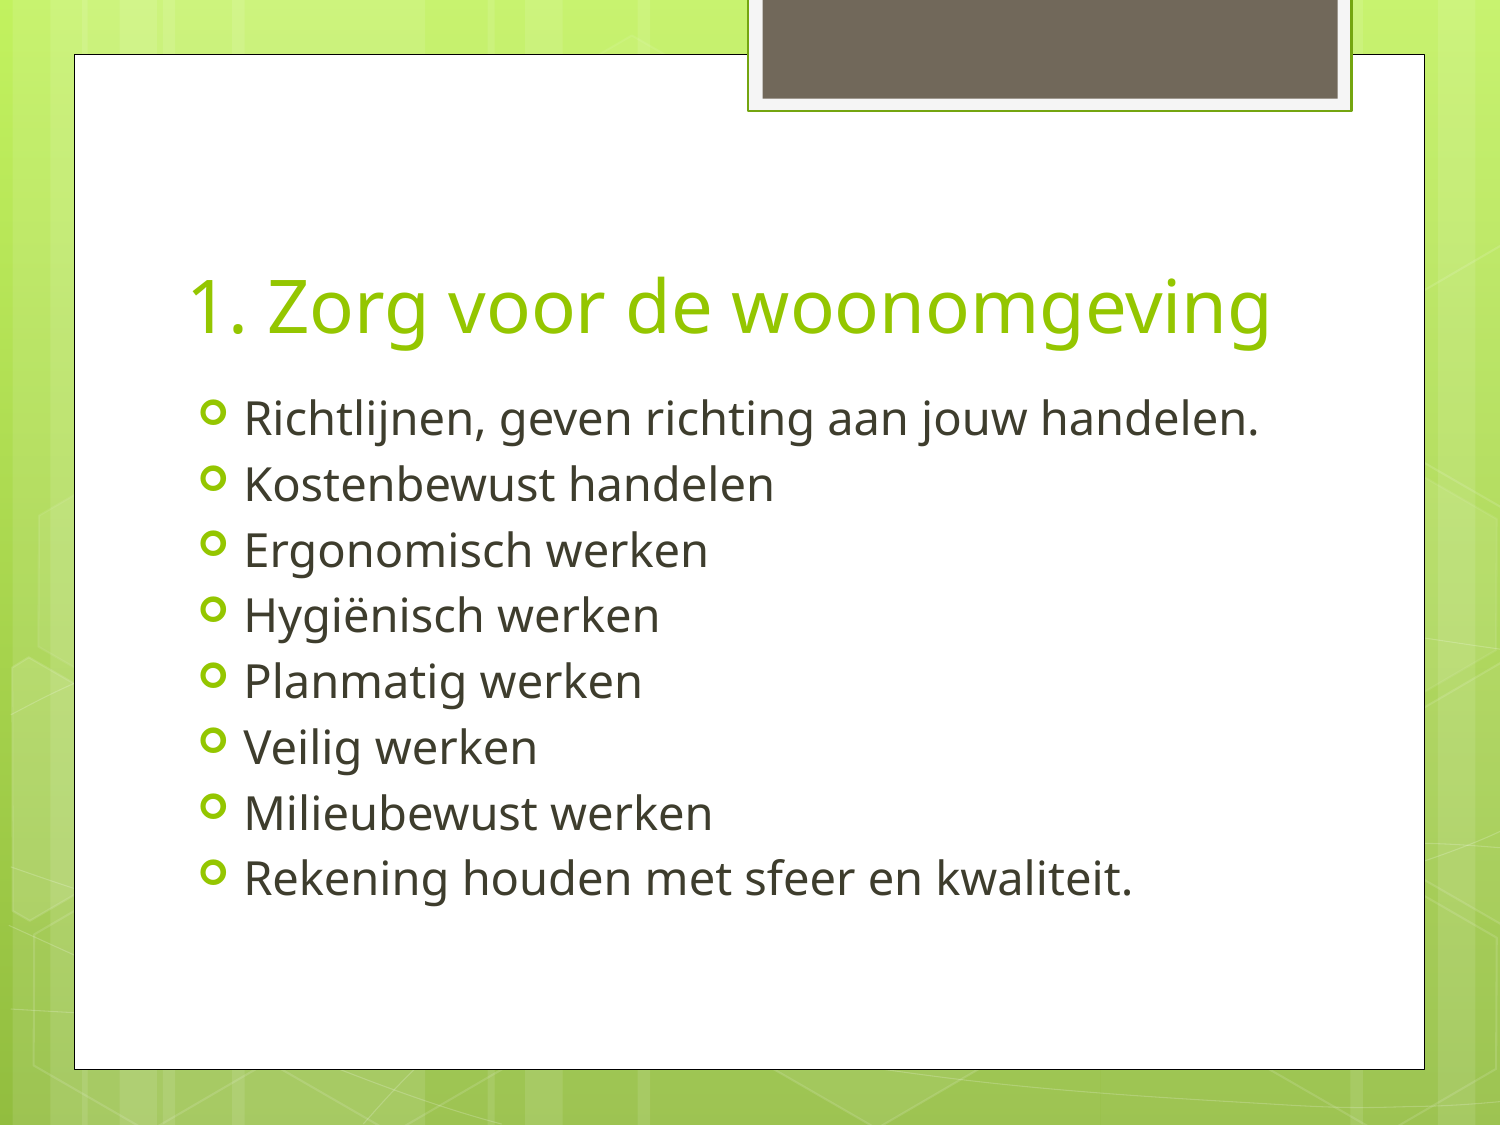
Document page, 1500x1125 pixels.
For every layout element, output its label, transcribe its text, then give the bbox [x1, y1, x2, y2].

list Richtlijnen, geven richting aan jouw handelen. Kostenbewust handelen Ergonomisch werken Hygiënisch werken Planmatig werken Veilig werken Milieubewust werken Rekening houden met sfeer en kwaliteit. [171, 381, 1283, 957]
title 1. Zorg voor de woonomgeving [171, 168, 1324, 357]
